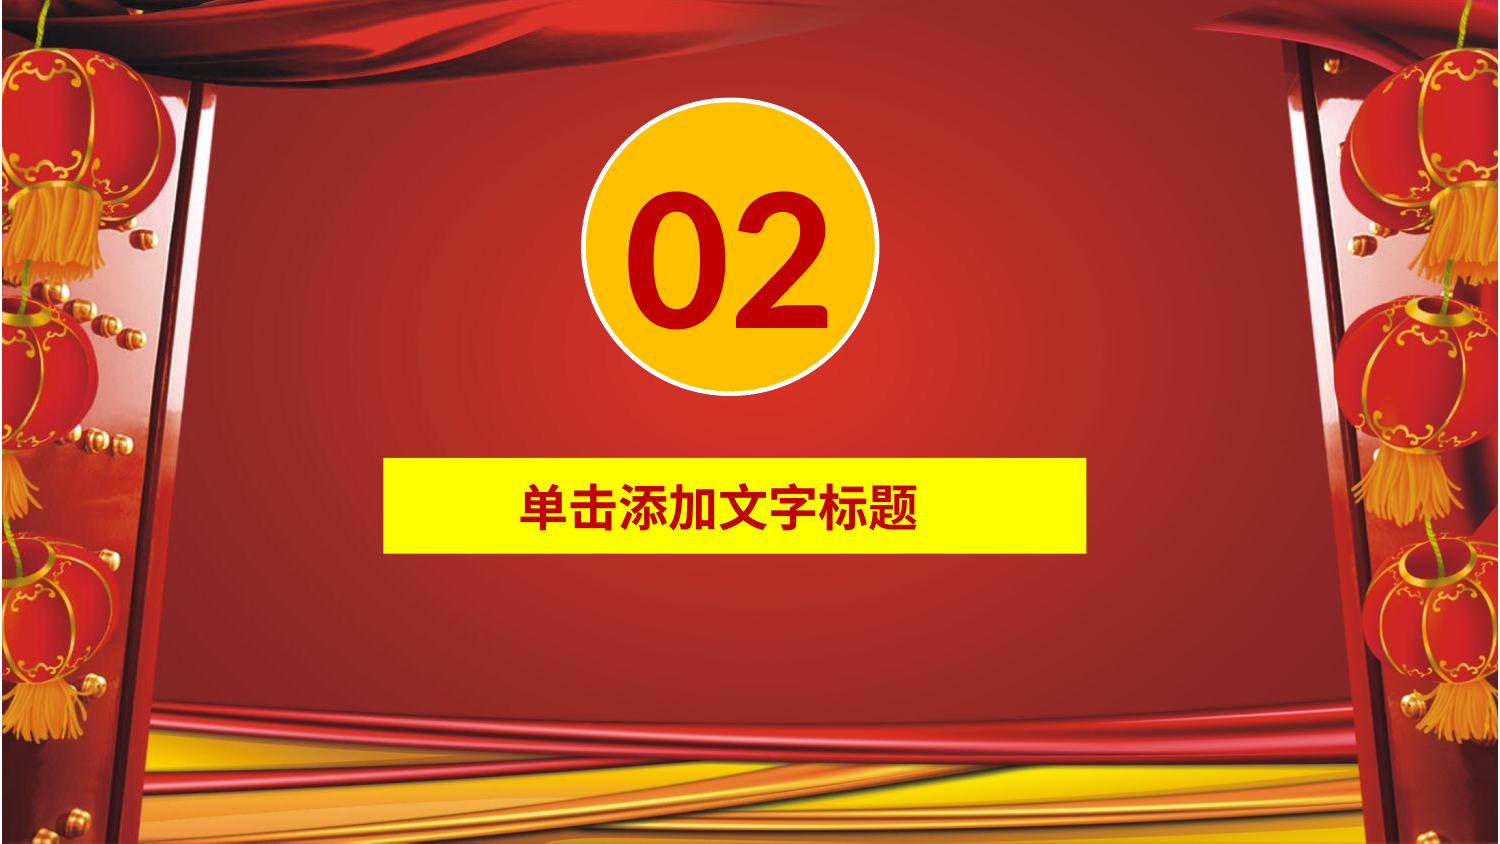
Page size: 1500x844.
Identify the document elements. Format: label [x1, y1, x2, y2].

picture [2, 0, 1498, 844]
text_box [383, 457, 1087, 554]
text_box [583, 99, 878, 394]
